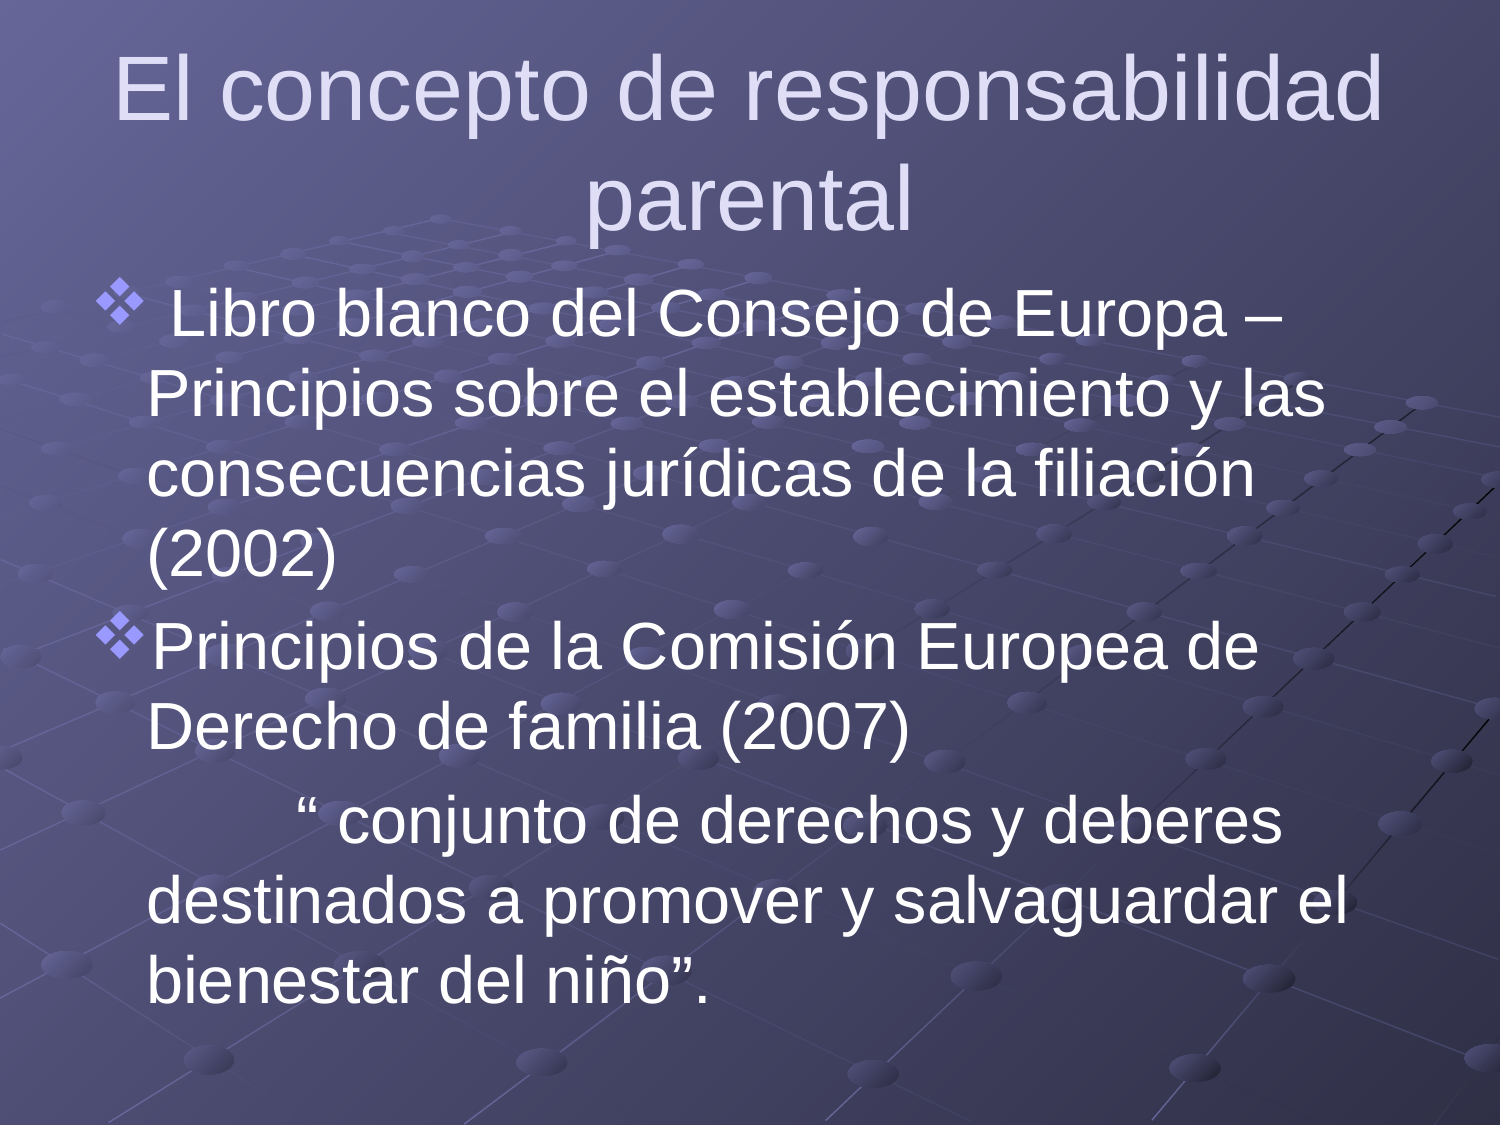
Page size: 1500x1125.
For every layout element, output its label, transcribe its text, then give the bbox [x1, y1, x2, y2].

list Libro blanco del Consejo de Europa – Principios sobre el establecimiento y las consecuencias jurídicas de la filiación (2002) Principios de la Comisión Europea de Derecho de familia (2007) “ conjunto de derechos y deberes destinados a promover y salvaguardar el bienestar del niño”. [74, 262, 1426, 1007]
title El concepto de responsabilidad parental [74, 44, 1426, 233]
